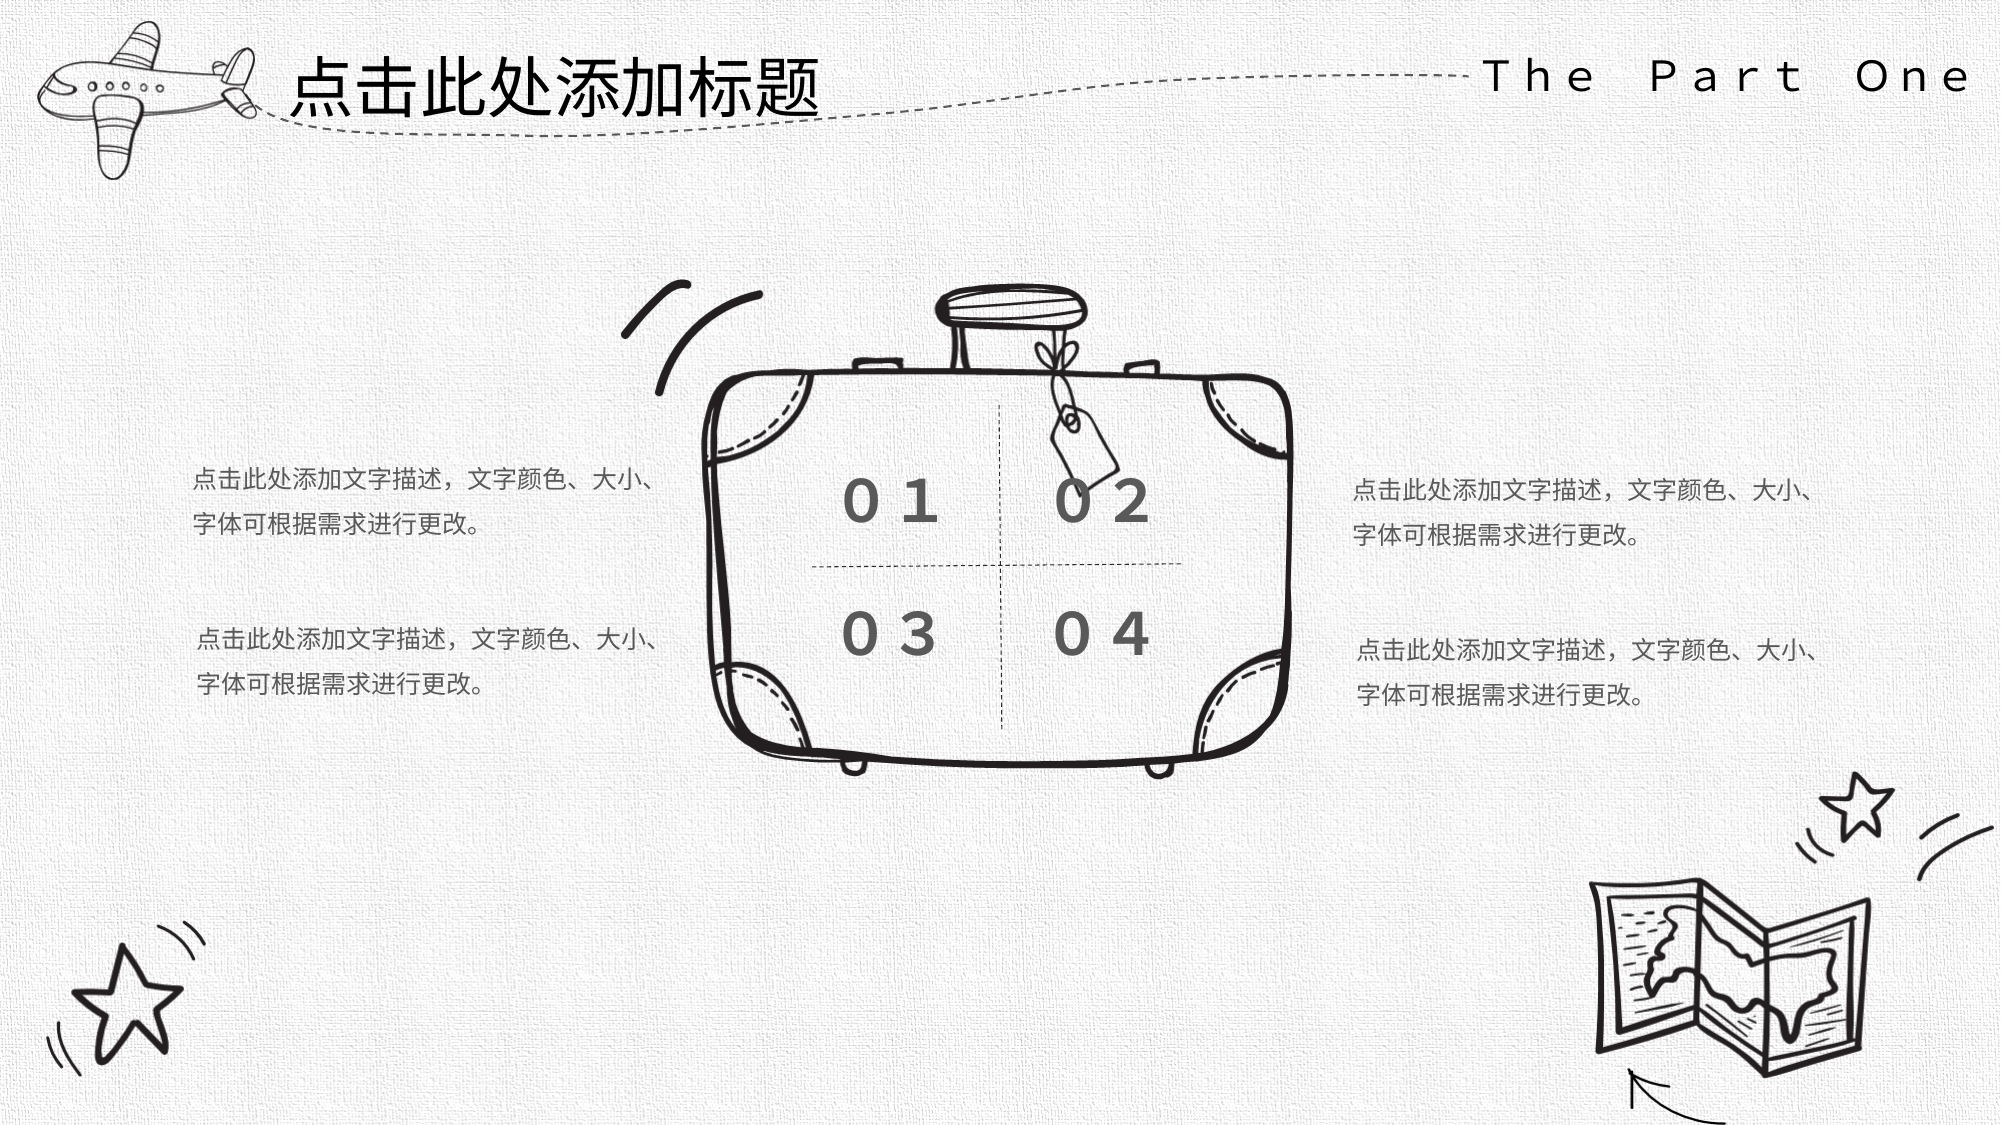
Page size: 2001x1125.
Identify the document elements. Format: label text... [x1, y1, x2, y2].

text_box 点击此处添加文字描述，文字颜色、大小、字体可根据需求进行更改。 [182, 601, 620, 706]
text_box 点击此处添加文字描述，文字颜色、大小、字体可根据需求进行更改。 [1341, 612, 1834, 717]
text_box 点击此处添加文字描述，文字颜色、大小、字体可根据需求进行更改。 [177, 441, 620, 546]
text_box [37, 21, 2000, 180]
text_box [814, 405, 1181, 727]
text_box 点击此处添加文字描述，文字颜色、大小、字体可根据需求进行更改。 [1337, 452, 1830, 557]
picture [0, 0, 2001, 1125]
